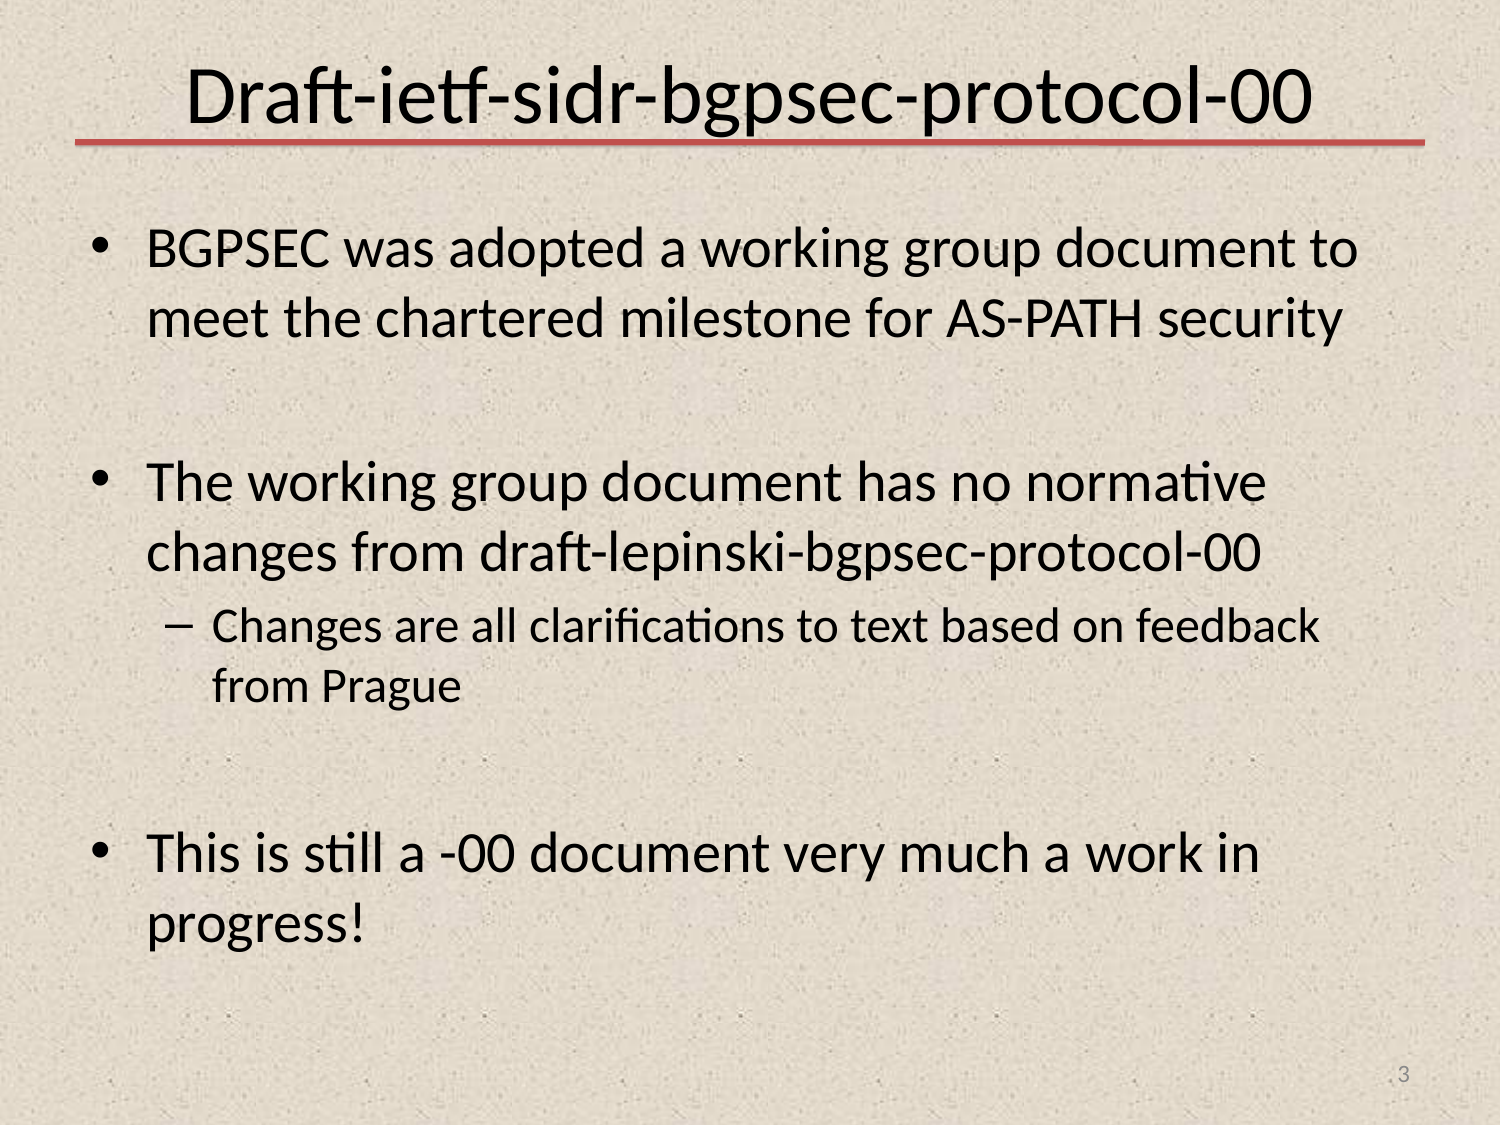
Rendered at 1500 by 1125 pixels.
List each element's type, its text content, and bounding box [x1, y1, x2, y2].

list BGPSEC was adopted a working group document to meet the chartered milestone for AS-PATH security The working group document has no normative changes from draft-lepinski-bgpsec-protocol-00 Changes are all clarifications to text based on feedback from Prague This is still a -00 document very much a work in progress! [74, 201, 1426, 1006]
picture [0, 0, 1500, 1125]
title Draft-ietf-sidr-bgpsec-protocol-00 [74, 38, 1426, 143]
slide_number 3 [1074, 1042, 1425, 1103]
